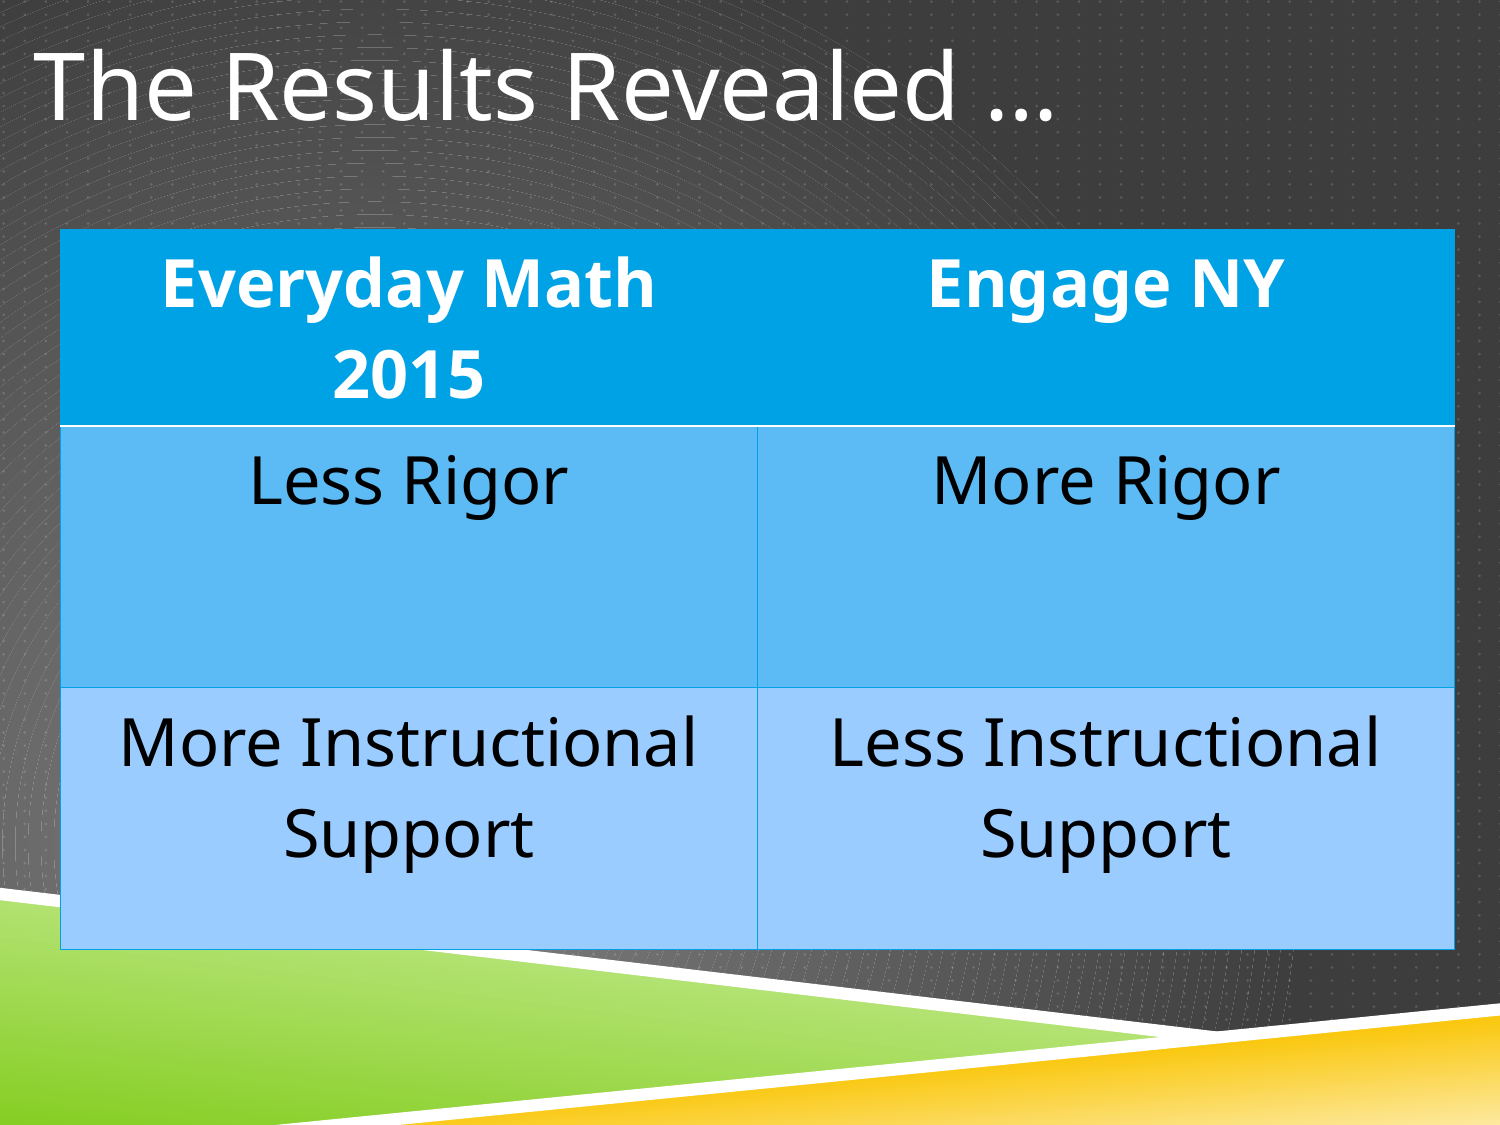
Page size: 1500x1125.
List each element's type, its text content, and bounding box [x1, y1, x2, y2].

list The Results Revealed … [22, 0, 1494, 845]
table_header Everyday Math 2015 [61, 230, 757, 425]
table_cell Less Instructional Support [758, 688, 1454, 949]
table_cell More Instructional Support [61, 688, 757, 949]
table_cell Less Rigor [61, 427, 757, 687]
table_cell More Rigor [758, 427, 1454, 687]
table_header Engage NY [758, 230, 1454, 425]
